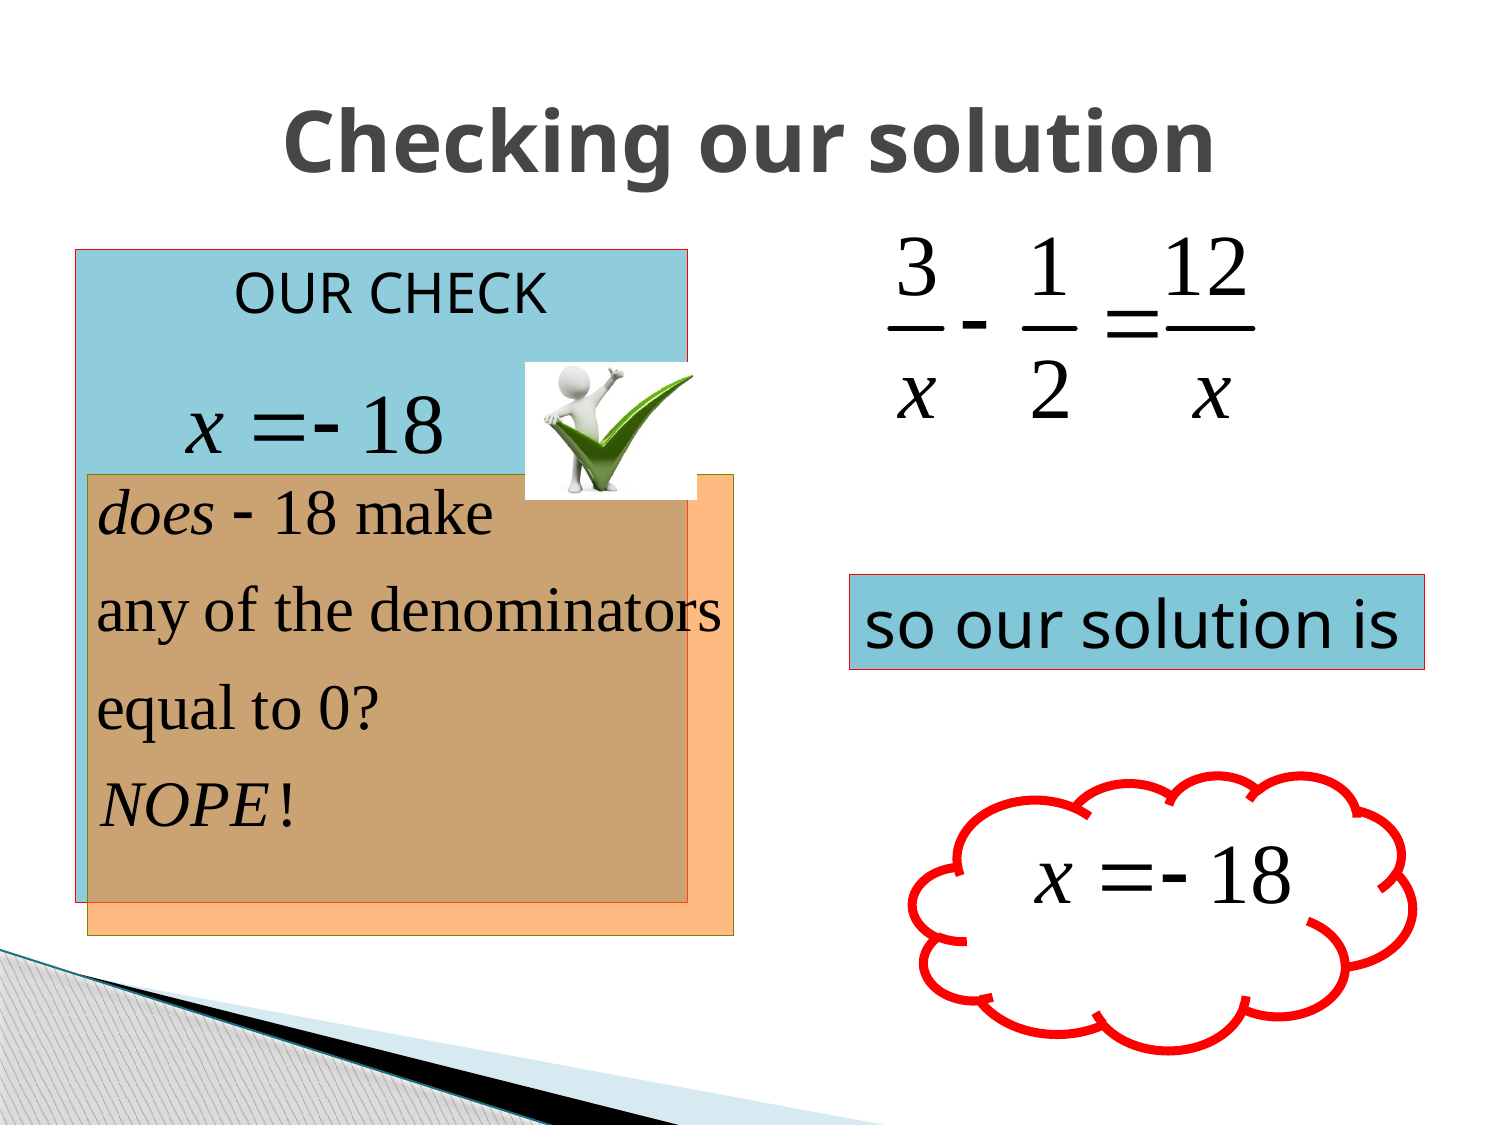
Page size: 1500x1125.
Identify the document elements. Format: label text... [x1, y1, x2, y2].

list OUR CHECK [75, 249, 688, 903]
picture [524, 362, 697, 501]
title Checking our solution [75, 45, 1425, 233]
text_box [874, 212, 1274, 438]
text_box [169, 374, 485, 476]
text_box [907, 771, 1418, 1056]
text_box so our solution is [849, 574, 1425, 670]
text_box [1017, 824, 1304, 926]
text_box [87, 474, 734, 936]
